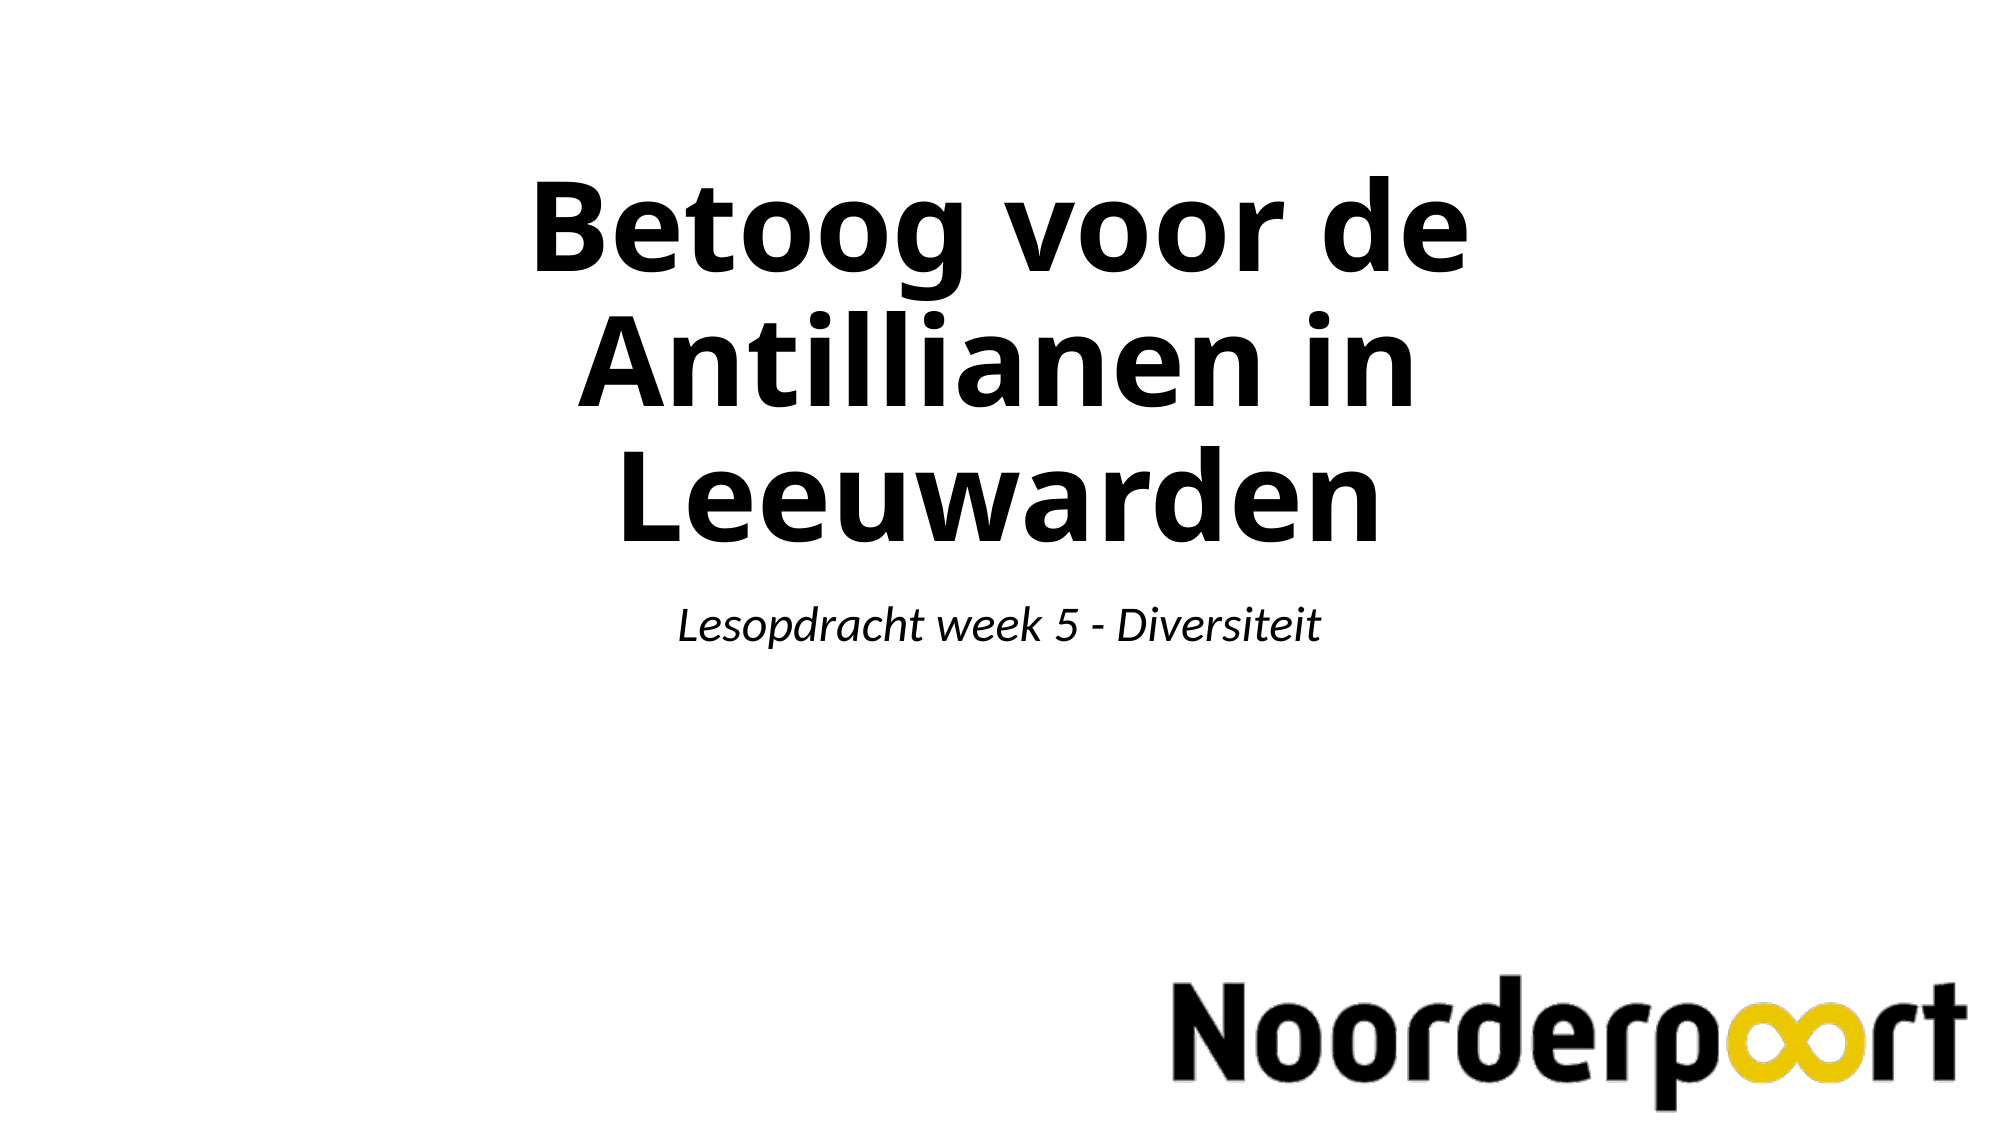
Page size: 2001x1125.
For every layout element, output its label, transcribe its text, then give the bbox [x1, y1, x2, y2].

subtitle Lesopdracht week 5 - Diversiteit [249, 590, 1750, 863]
picture [1170, 906, 1971, 1125]
title Betoog voor de Antillianen in Leeuwarden [249, 184, 1750, 576]
